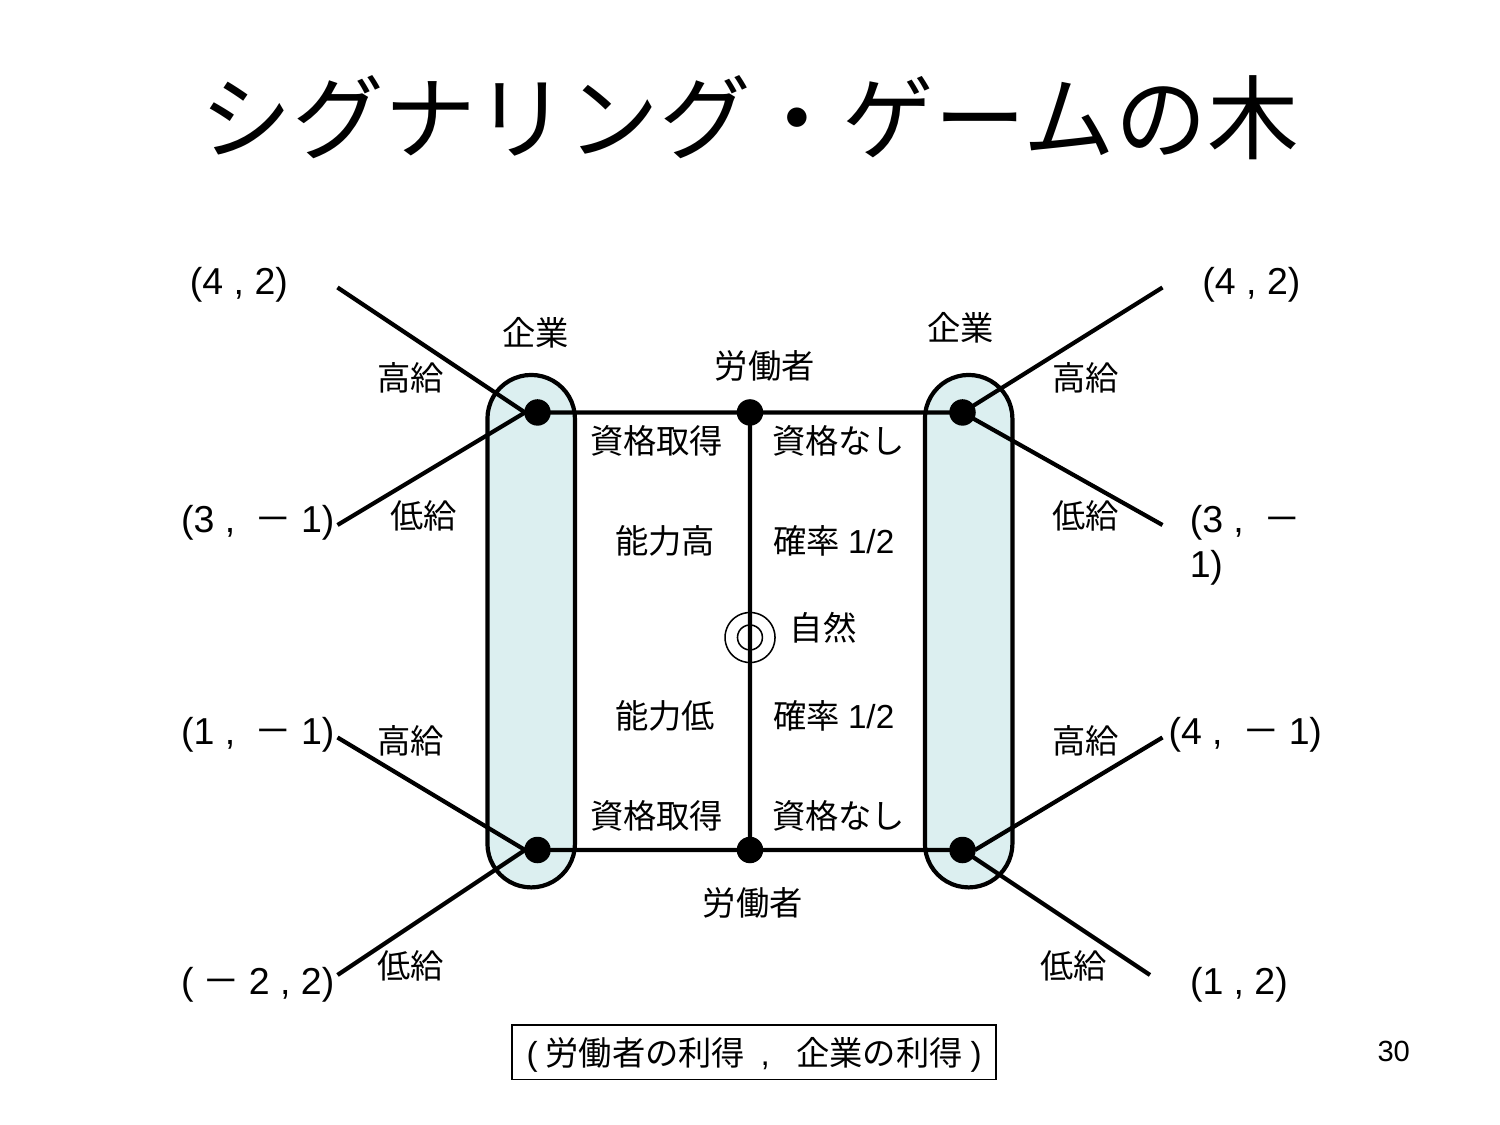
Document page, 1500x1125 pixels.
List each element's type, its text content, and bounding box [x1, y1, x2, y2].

slide_number 30 [1074, 1024, 1426, 1103]
text_box 企業 [487, 304, 584, 359]
text_box (4 , －1) [1153, 699, 1337, 760]
text_box [751, 612, 775, 663]
text_box (－2 , 2) [166, 949, 350, 1010]
text_box 確率1/2 [758, 687, 910, 743]
text_box [737, 837, 763, 863]
text_box 資格なし [757, 412, 920, 468]
text_box 低給 [1025, 937, 1122, 993]
text_box 低給 [1037, 487, 1134, 543]
text_box 資格取得 [575, 412, 739, 468]
text_box 資格なし [757, 787, 920, 843]
text_box 資格取得 [575, 787, 739, 843]
text_box [487, 374, 575, 888]
text_box [950, 399, 976, 425]
text_box [525, 399, 550, 425]
text_box 労働者 [687, 874, 818, 930]
text_box (4 , 2) [175, 249, 303, 310]
text_box (3 , －1) [1175, 487, 1350, 593]
text_box 自然 [775, 599, 872, 655]
text_box 能力高 [600, 512, 730, 568]
text_box [737, 624, 750, 650]
text_box (1 , 2) [1175, 949, 1303, 1010]
text_box [737, 399, 763, 425]
text_box 高給 [362, 712, 459, 768]
text_box 能力低 [600, 687, 730, 743]
title シグナリング・ゲームの木 [75, 45, 1425, 188]
text_box (労働者の利得 , 企業の利得) [511, 1024, 997, 1080]
text_box (4 , 2) [1187, 249, 1316, 310]
text_box (1 , －1) [166, 699, 350, 760]
text_box 企業 [912, 299, 1009, 355]
text_box 低給 [375, 487, 472, 543]
text_box 低給 [362, 937, 463, 993]
text_box [924, 374, 1013, 888]
text_box 確率1/2 [758, 512, 910, 568]
text_box [525, 837, 550, 863]
text_box 高給 [362, 349, 459, 405]
text_box (3 , －1) [166, 487, 350, 548]
text_box [950, 837, 975, 863]
text_box 高給 [1037, 349, 1134, 405]
text_box 高給 [1037, 712, 1134, 768]
text_box [725, 612, 750, 663]
text_box [751, 625, 763, 650]
text_box 労働者 [700, 337, 830, 393]
